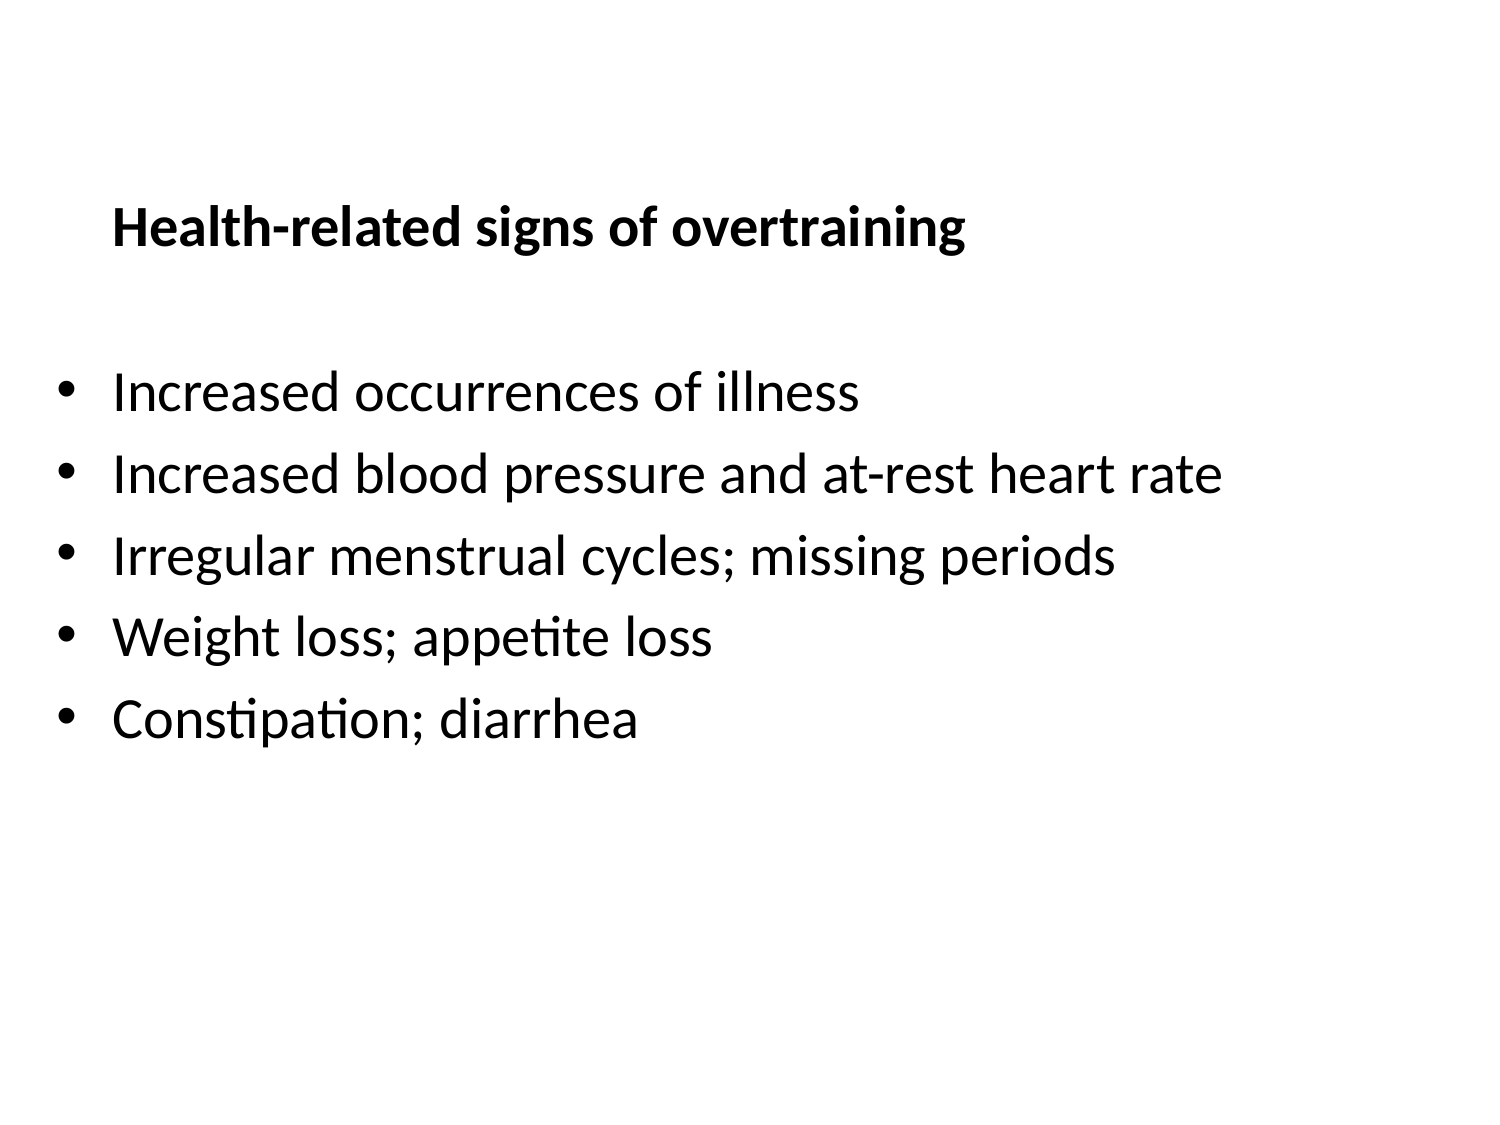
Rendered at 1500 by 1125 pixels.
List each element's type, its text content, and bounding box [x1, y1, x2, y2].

list Health-related signs of overtraining Increased occurrences of illness Increased blood pressure and at-rest heart rate Irregular menstrual cycles; missing periods Weight loss; appetite loss Constipation; diarrhea [41, 172, 1447, 916]
